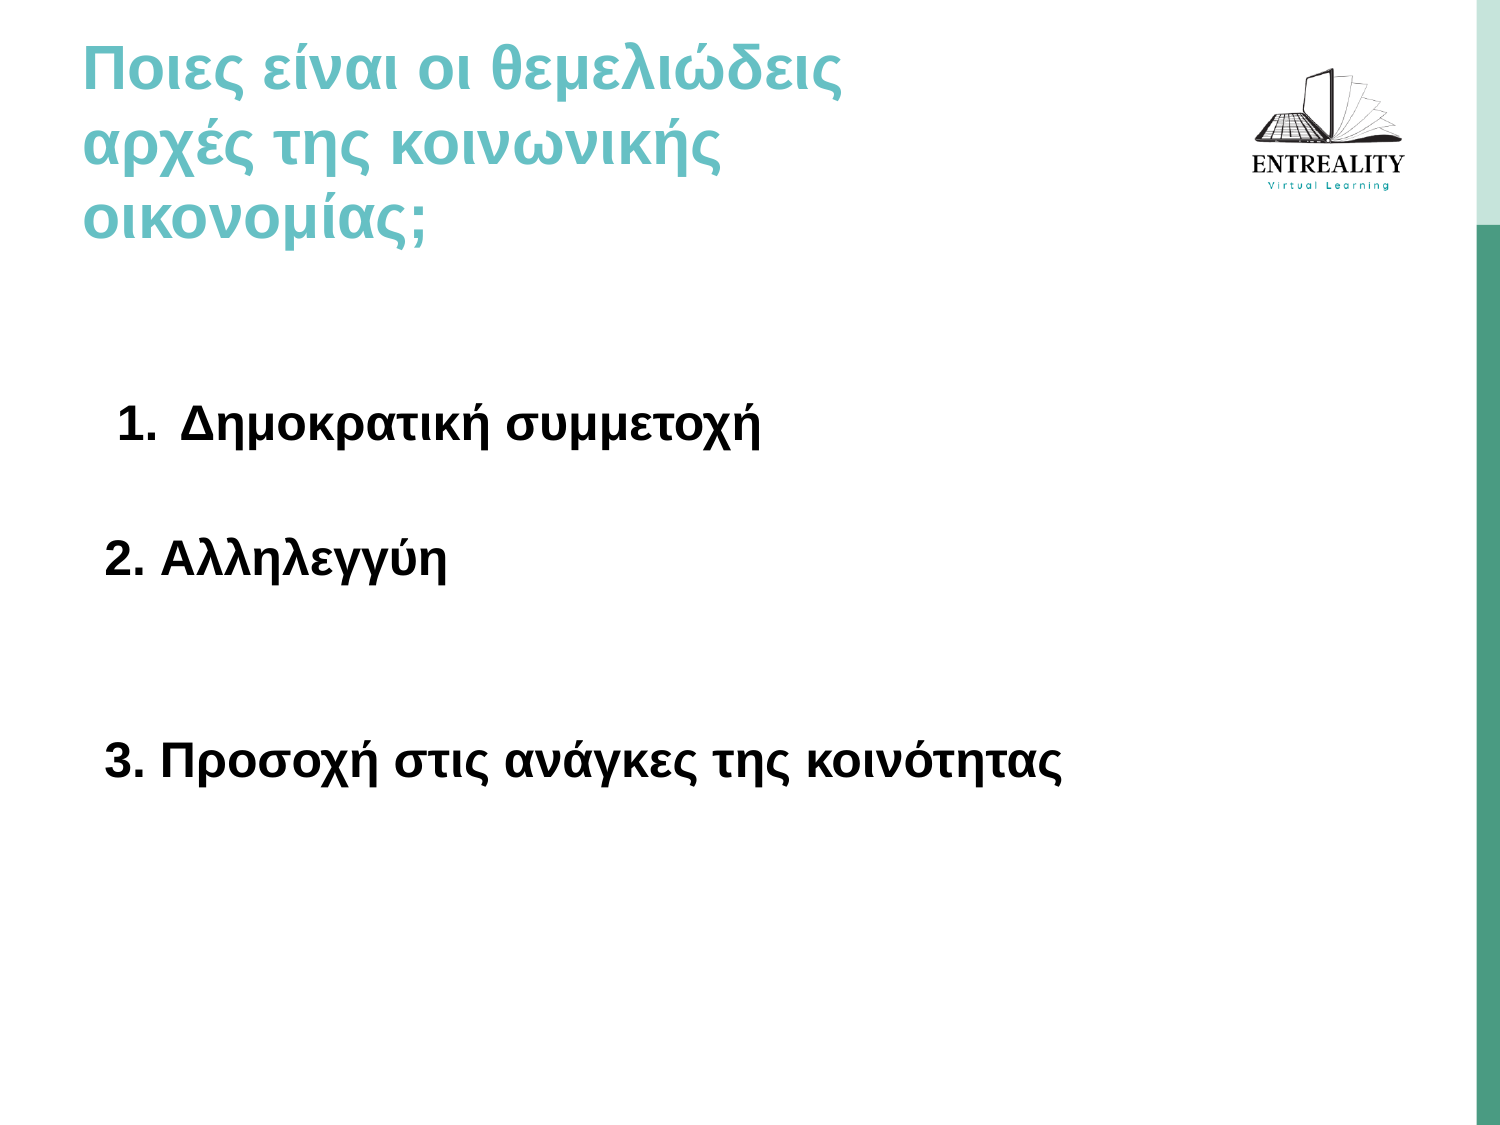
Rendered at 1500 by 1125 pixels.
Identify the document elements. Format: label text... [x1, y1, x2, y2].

list Δημοκρατική συμμετοχή 2. Αλληλεγγύη 3. Προσοχή στις ανάγκες της κοινότητας [89, 382, 1340, 1050]
picture [1198, 0, 1458, 259]
title Ποιες είναι οι θεμελιώδεις αρχές της κοινωνικής οικονομίας; [67, 34, 1018, 260]
